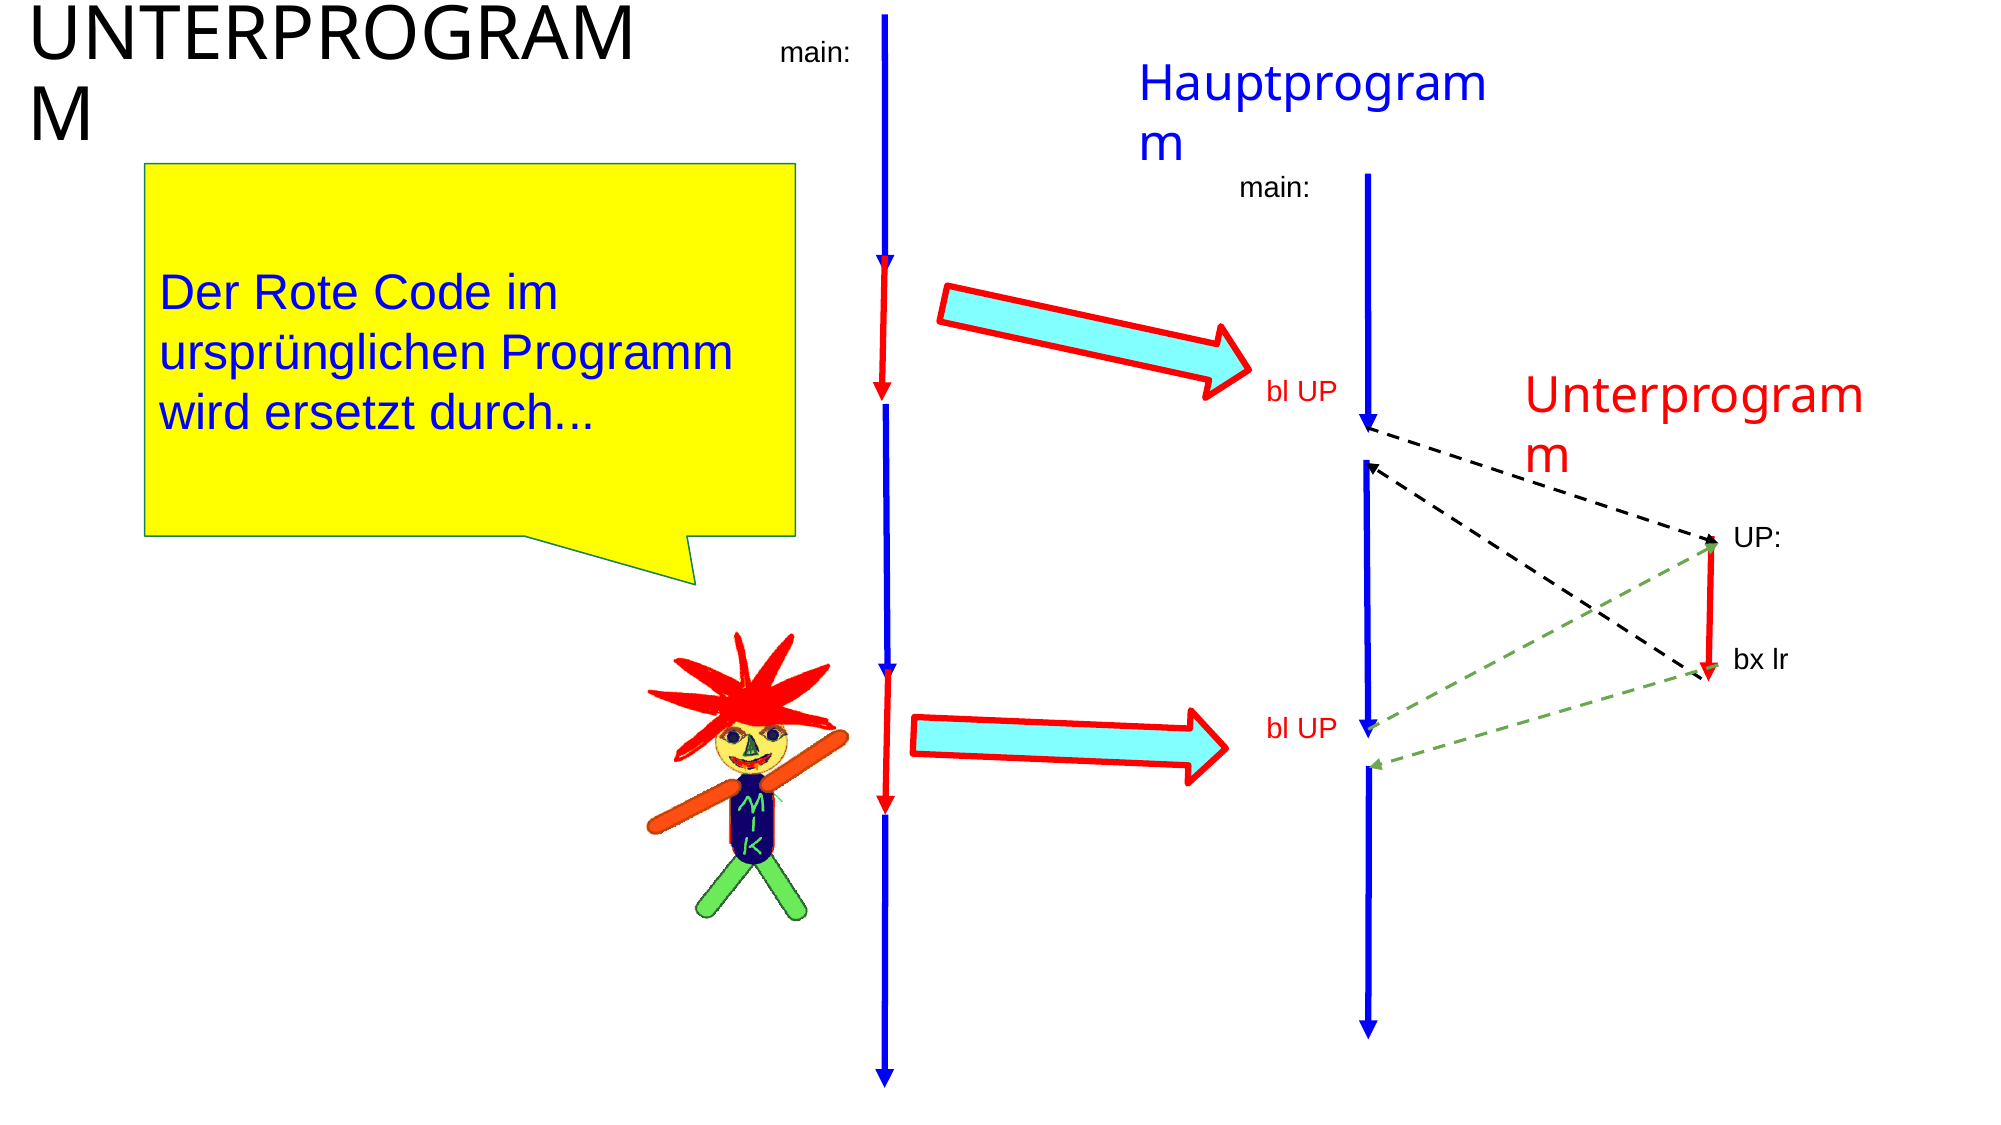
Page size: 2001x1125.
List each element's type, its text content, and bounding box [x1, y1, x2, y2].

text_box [884, 669, 889, 815]
text_box [912, 710, 1226, 784]
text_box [1368, 664, 1719, 768]
text_box UP: [1724, 503, 1836, 584]
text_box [1366, 427, 1719, 542]
text_box Hauptprogramm [1123, 35, 1523, 116]
text_box bl UP [1251, 357, 1362, 428]
text_box main: [1224, 152, 1342, 233]
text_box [1365, 462, 1702, 543]
picture [625, 624, 862, 929]
text_box [939, 285, 1249, 398]
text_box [881, 255, 885, 402]
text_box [1367, 542, 1719, 664]
text_box Unterprogramm [1509, 347, 1910, 428]
text_box Der Rote Code im ursprünglichen Programm wird ersetzt durch... [144, 163, 796, 585]
text_box main: [764, 17, 881, 98]
text_box bl UP [1251, 694, 1363, 765]
text_box bx lr [1724, 624, 1836, 705]
title UNTERPROGRAMM [12, 17, 705, 134]
